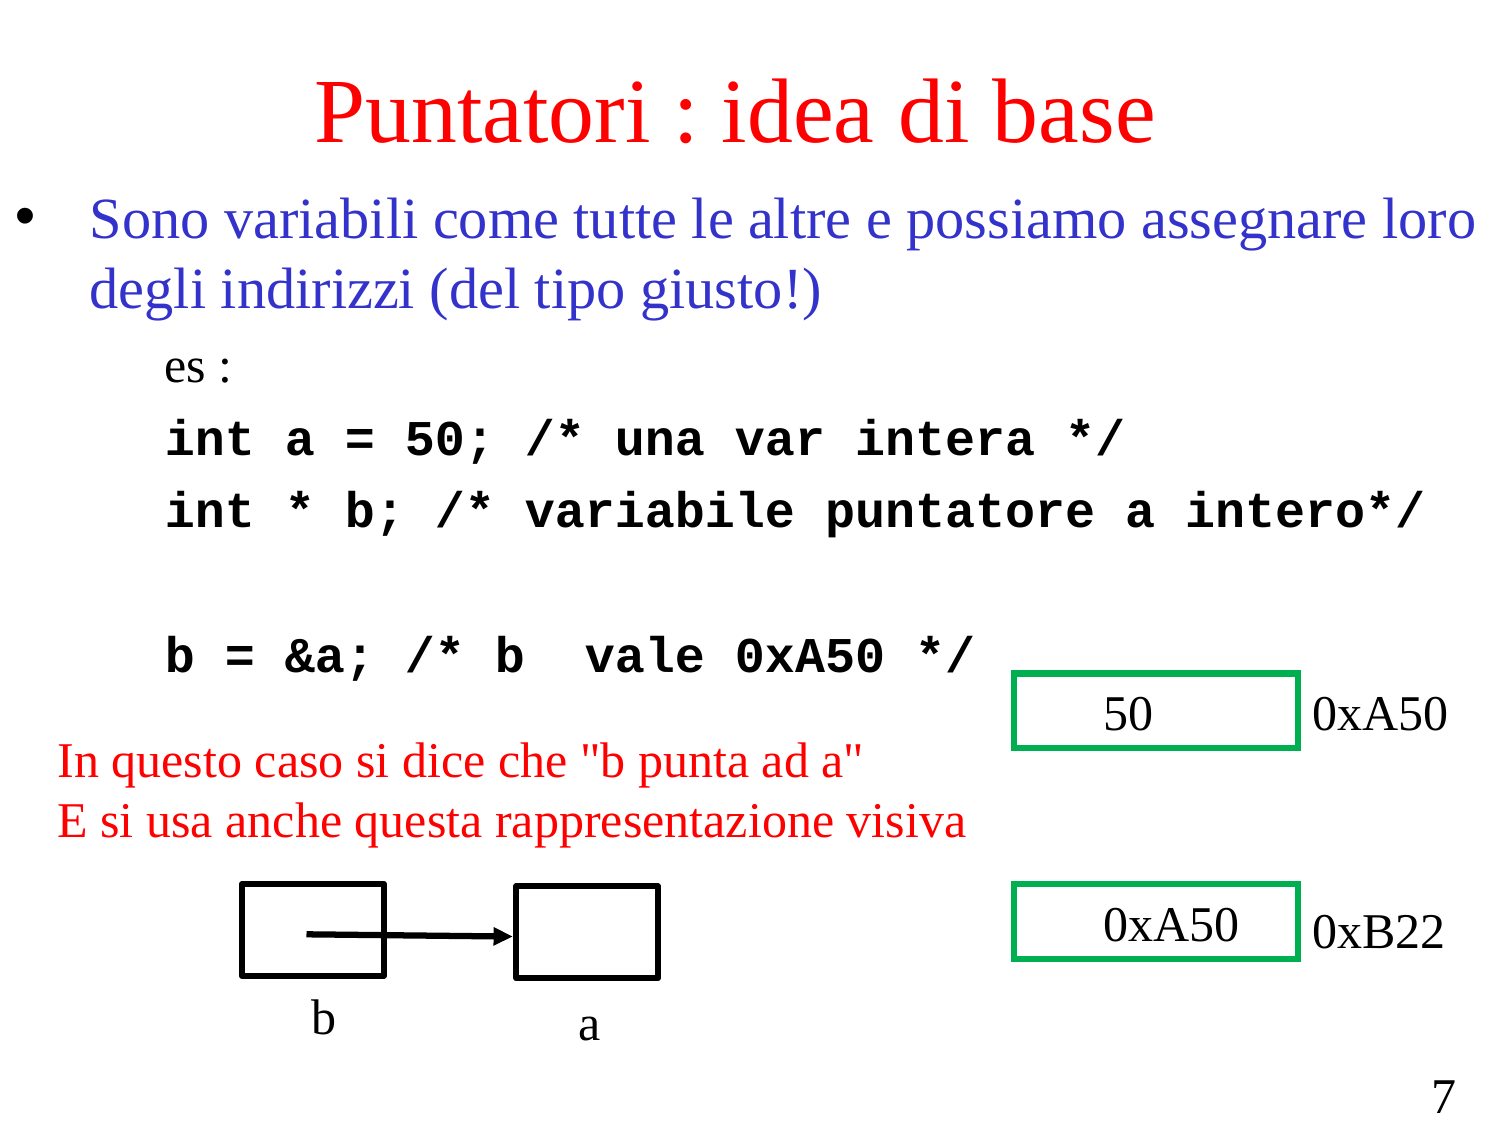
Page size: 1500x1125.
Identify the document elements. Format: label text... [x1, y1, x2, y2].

text_box [516, 886, 658, 979]
text_box 0xA50 [1014, 883, 1299, 959]
text_box [242, 883, 384, 976]
slide_number 7 [1416, 1056, 1486, 1123]
list Sono variabili come tutte le altre e possiamo assegnare loro degli indirizzi (del tipo giusto!) es : int a = 50; /* una var intera */ int * b; /* variabile puntatore a intero*/ b = &a; /* b vale 0xA50 */ [0, 172, 1500, 1011]
text_box a [531, 982, 648, 1062]
text_box 0xB22 [1297, 890, 1470, 967]
text_box b [265, 977, 383, 1057]
title Puntatori : idea di base [0, 0, 1471, 172]
text_box In questo caso si dice che "b punta ad a" E si usa anche questa rappresentazione visiva [42, 719, 983, 855]
text_box 0xA50 [1297, 673, 1470, 750]
text_box 50 5 [1014, 673, 1297, 749]
